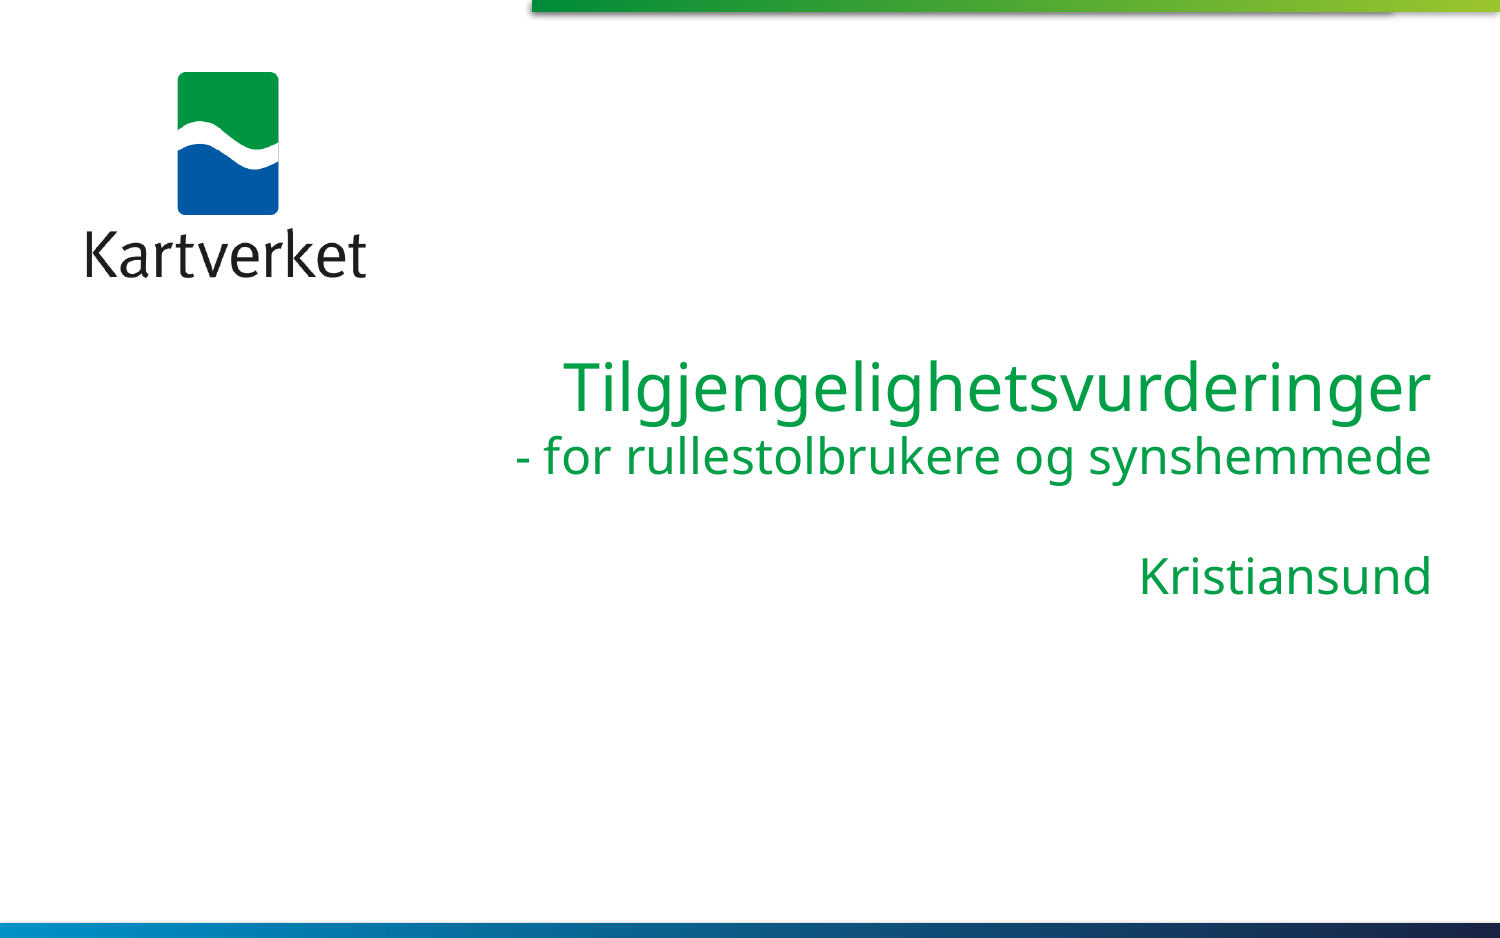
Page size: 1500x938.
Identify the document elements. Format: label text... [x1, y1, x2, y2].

text_box Tilgjengelighetsvurderinger - for rullestolbrukere og synshemmede Kristiansund [66, 337, 1449, 613]
